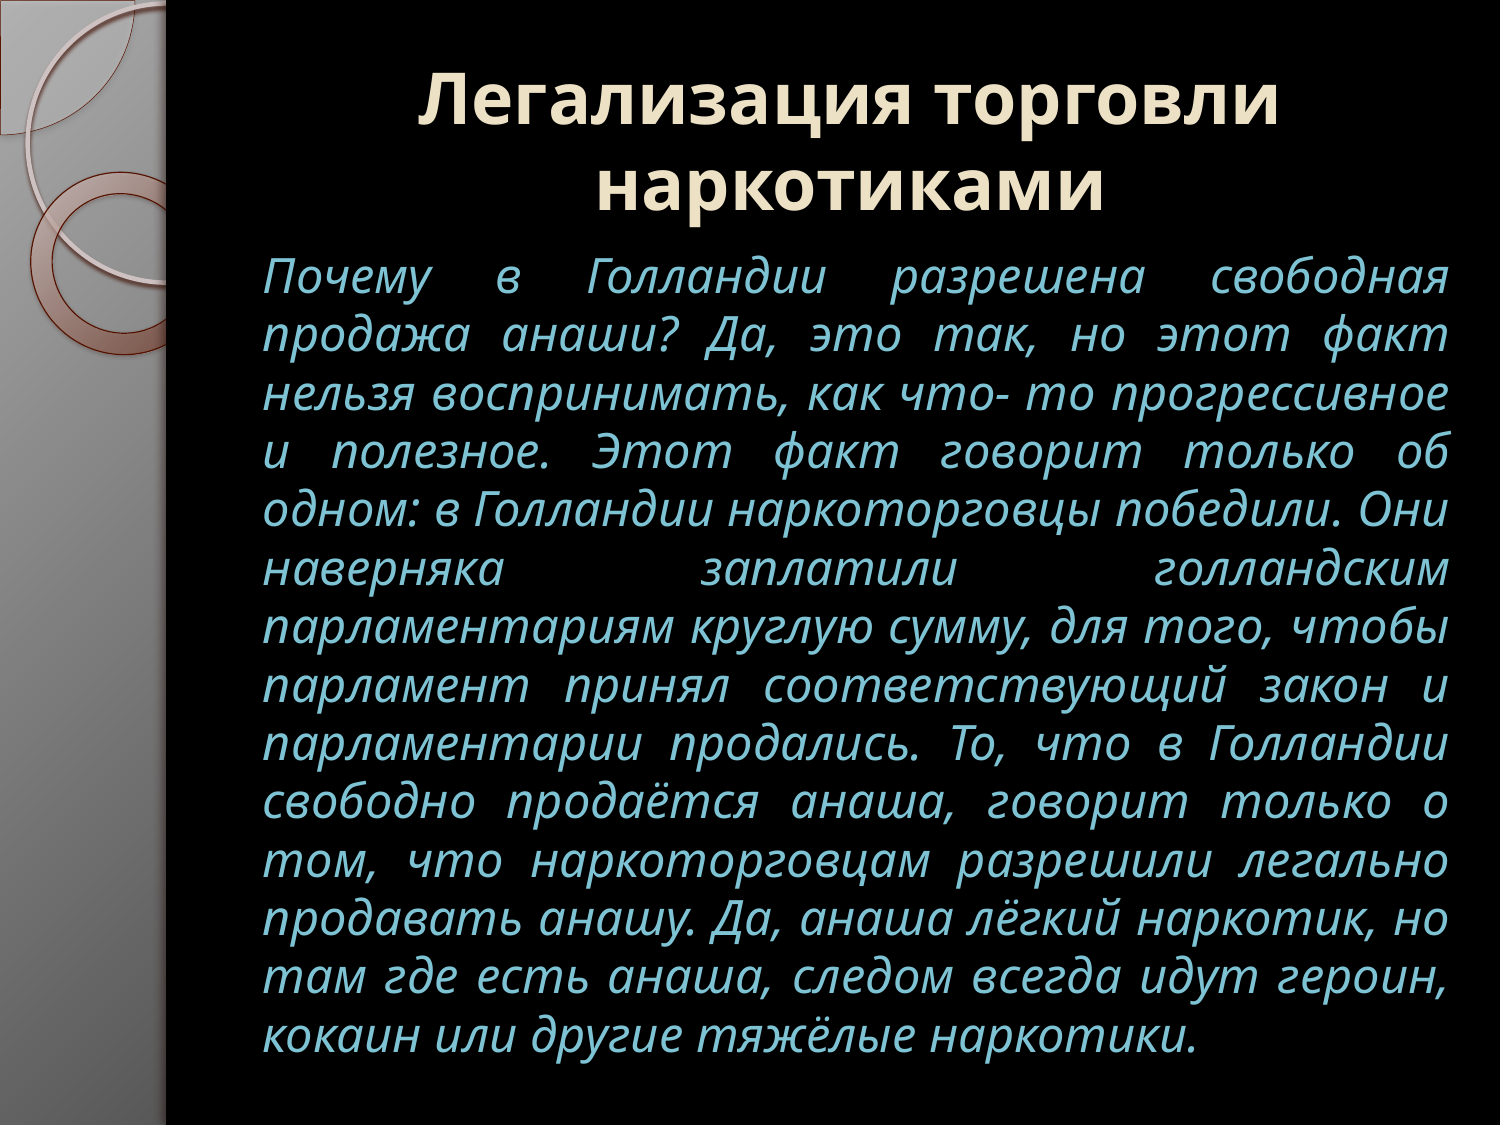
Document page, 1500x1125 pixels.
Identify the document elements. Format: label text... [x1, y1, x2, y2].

title Легализация торговли наркотиками [235, 45, 1466, 233]
list Почему в Голландии разрешена свободная продажа анаши? Да, это так, но этот факт нельзя воспринимать, как что- то прогрессивное и полезное. Этот факт говорит только об одном: в Голландии наркоторговцы победили. Они наверняка заплатили голландским парламентариям круглую сумму, для того, чтобы парламент принял соответствующий закон и парламентарии продались. То, что в Голландии свободно продаётся анаша, говорит только о том, что наркоторговцам разрешили легально продавать анашу. Да, анаша лёгкий наркотик, но там где есть анаша, следом всегда идут героин, кокаин или другие тяжёлые наркотики. [235, 237, 1466, 1106]
